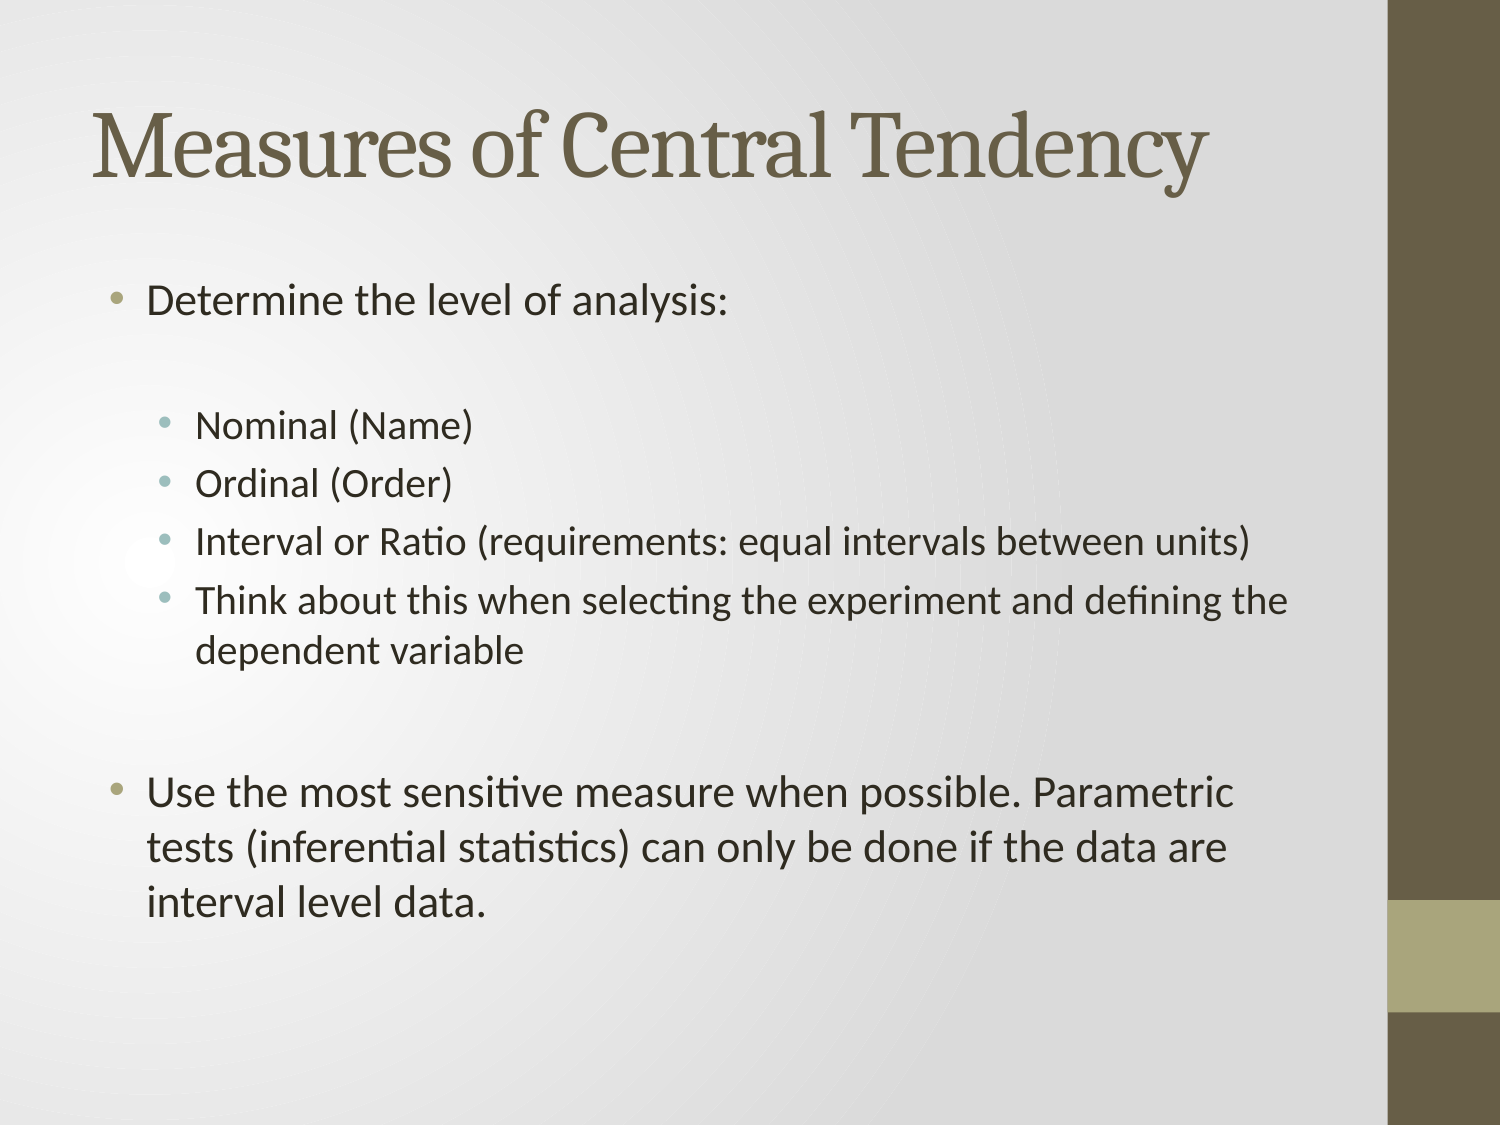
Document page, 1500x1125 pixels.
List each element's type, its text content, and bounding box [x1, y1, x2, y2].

list Determine the level of analysis: Nominal (Name) Ordinal (Order) Interval or Ratio (requirements: equal intervals between units) Think about this when selecting the experiment and defining the dependent variable Use the most sensitive measure when possible. Parametric tests (inferential statistics) can only be done if the data are interval level data. [75, 262, 1325, 1050]
title Measures of Central Tendency [75, 45, 1325, 233]
